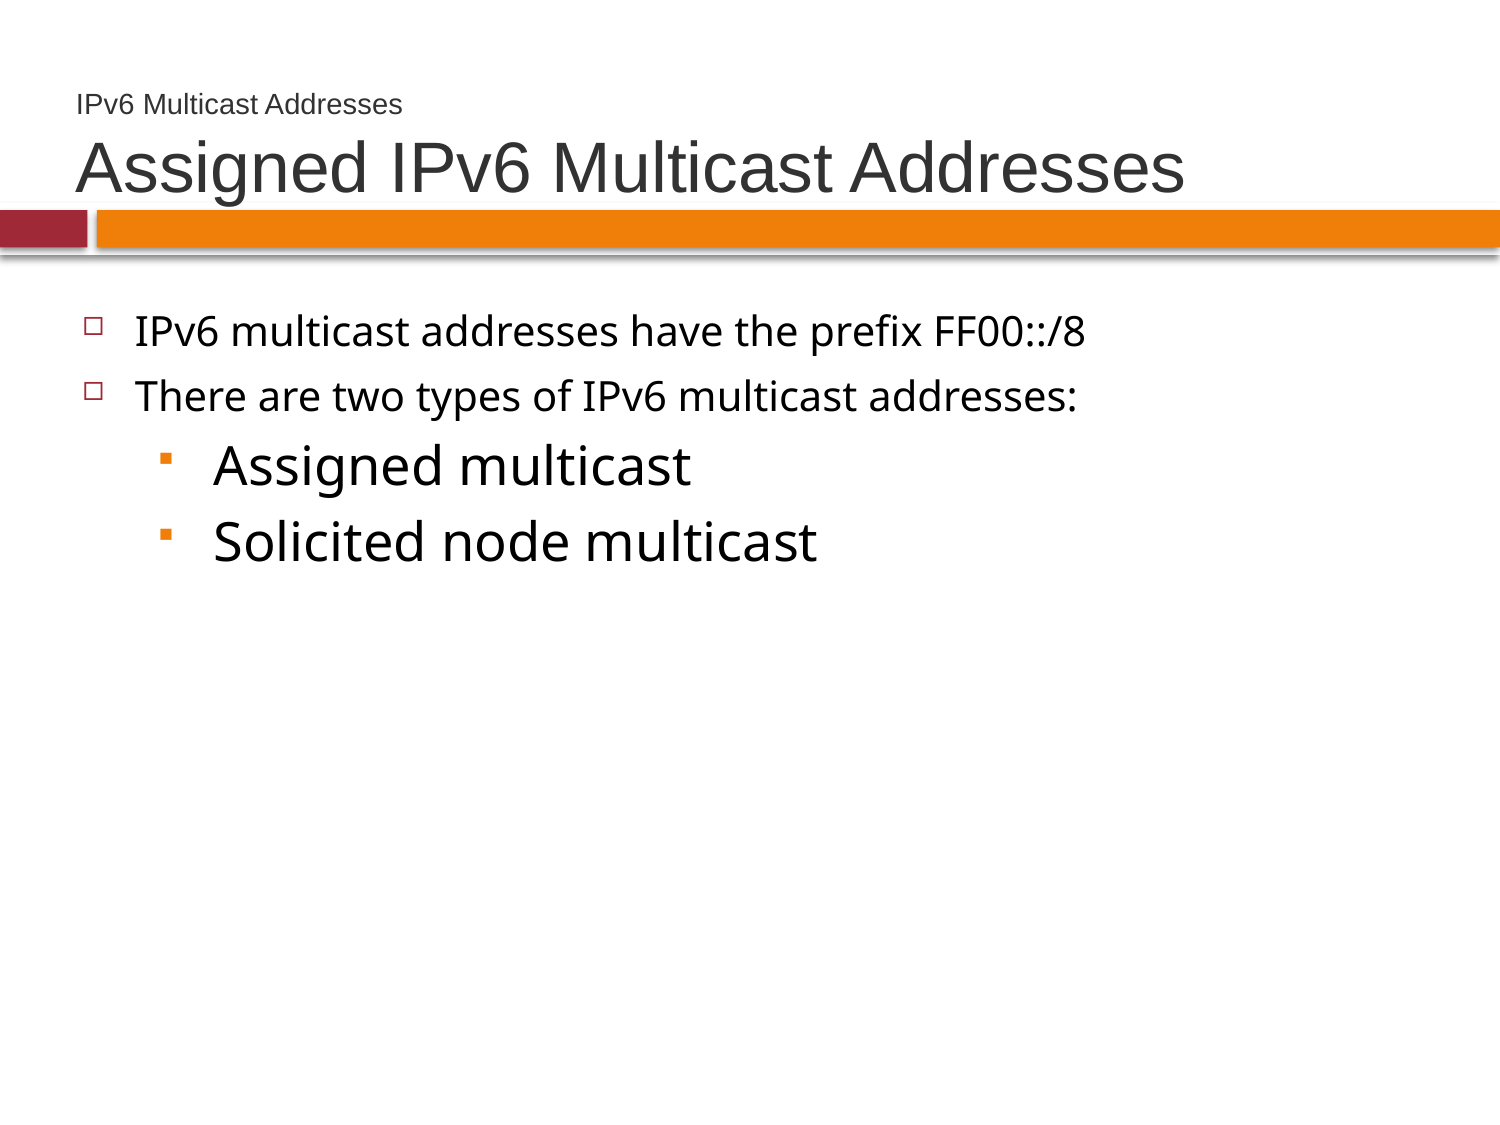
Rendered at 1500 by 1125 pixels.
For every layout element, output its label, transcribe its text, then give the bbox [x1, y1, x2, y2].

title IPv6 Multicast Addresses Assigned IPv6 Multicast Addresses [61, 77, 1500, 215]
list IPv6 multicast addresses have the prefix FF00::/8 There are two types of IPv6 multicast addresses: Assigned multicast Solicited node multicast [67, 297, 1453, 1103]
